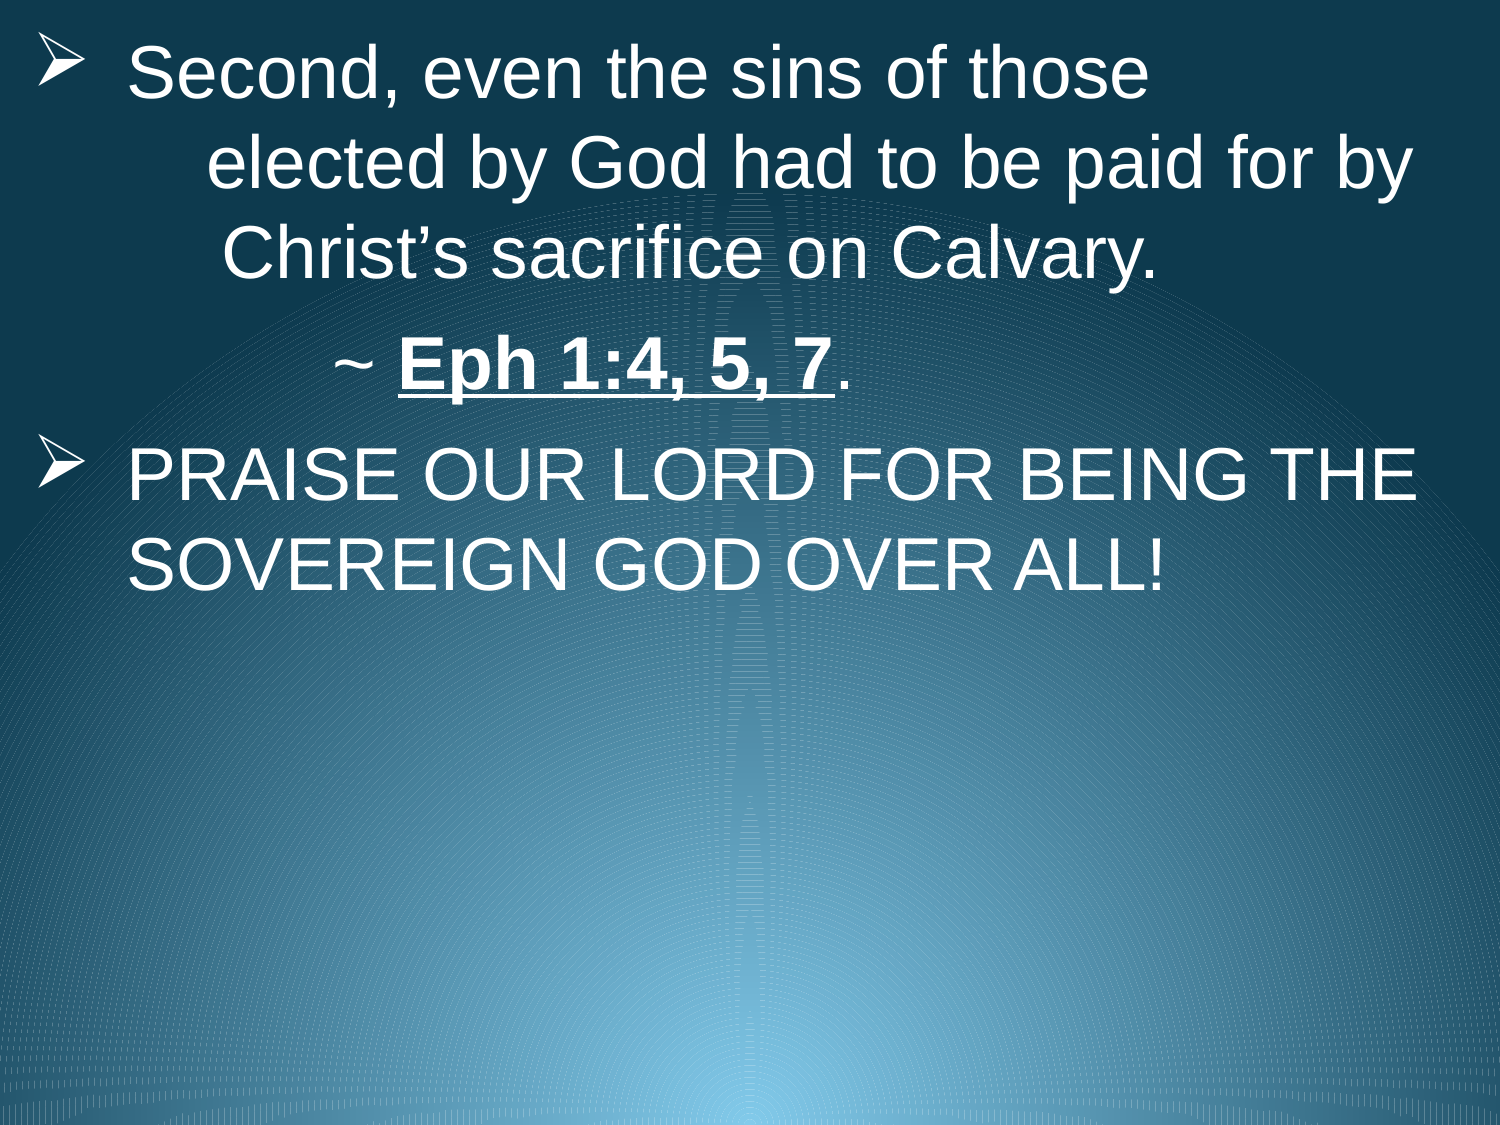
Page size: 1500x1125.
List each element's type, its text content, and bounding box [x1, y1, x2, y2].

subtitle Second, even the sins of those elected by God had to be paid for by Christ’s sacrifice on Calvary. ~ Eph 1:4, 5, 7. PRAISE OUR LORD FOR BEING THE SOVEREIGN GOD OVER ALL! [18, 16, 1482, 1109]
